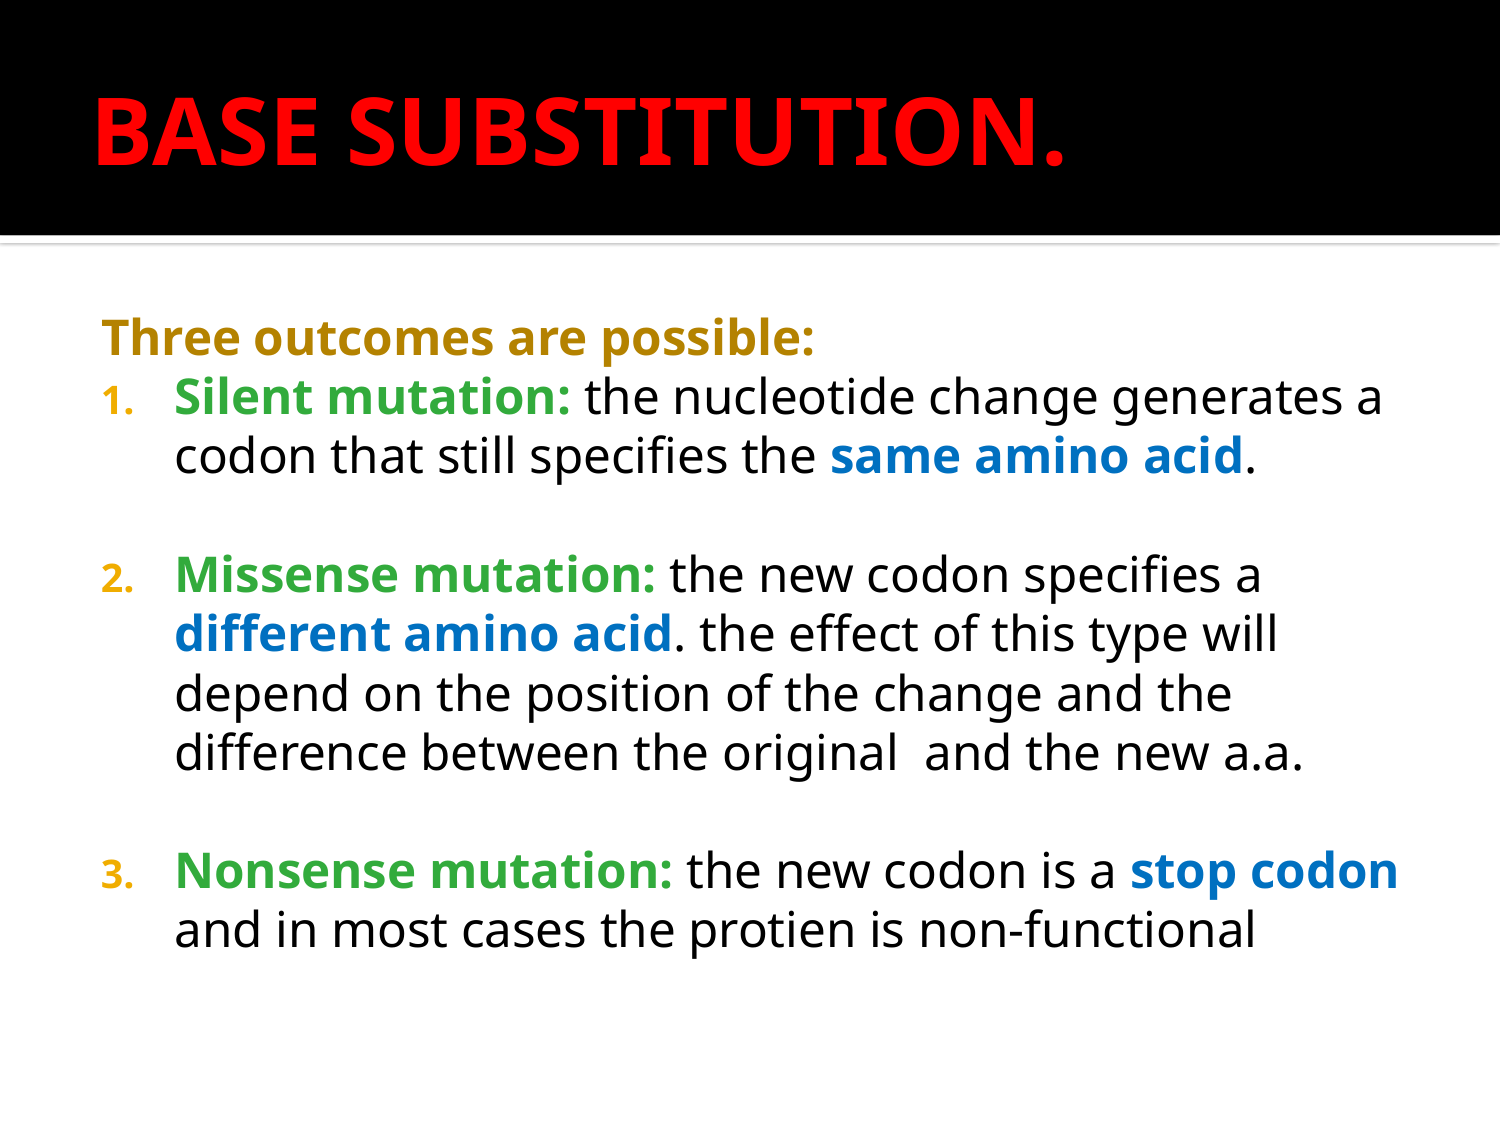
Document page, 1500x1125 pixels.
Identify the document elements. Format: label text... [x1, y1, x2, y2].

title Base Substitution. [75, 25, 1425, 231]
list Three outcomes are possible: Silent mutation: the nucleotide change generates a codon that still specifies the same amino acid. Missense mutation: the new codon specifies a different amino acid. the effect of this type will depend on the position of the change and the difference between the original and the new a.a. Nonsense mutation: the new codon is a stop codon and in most cases the protien is non-functional [75, 291, 1425, 1050]
